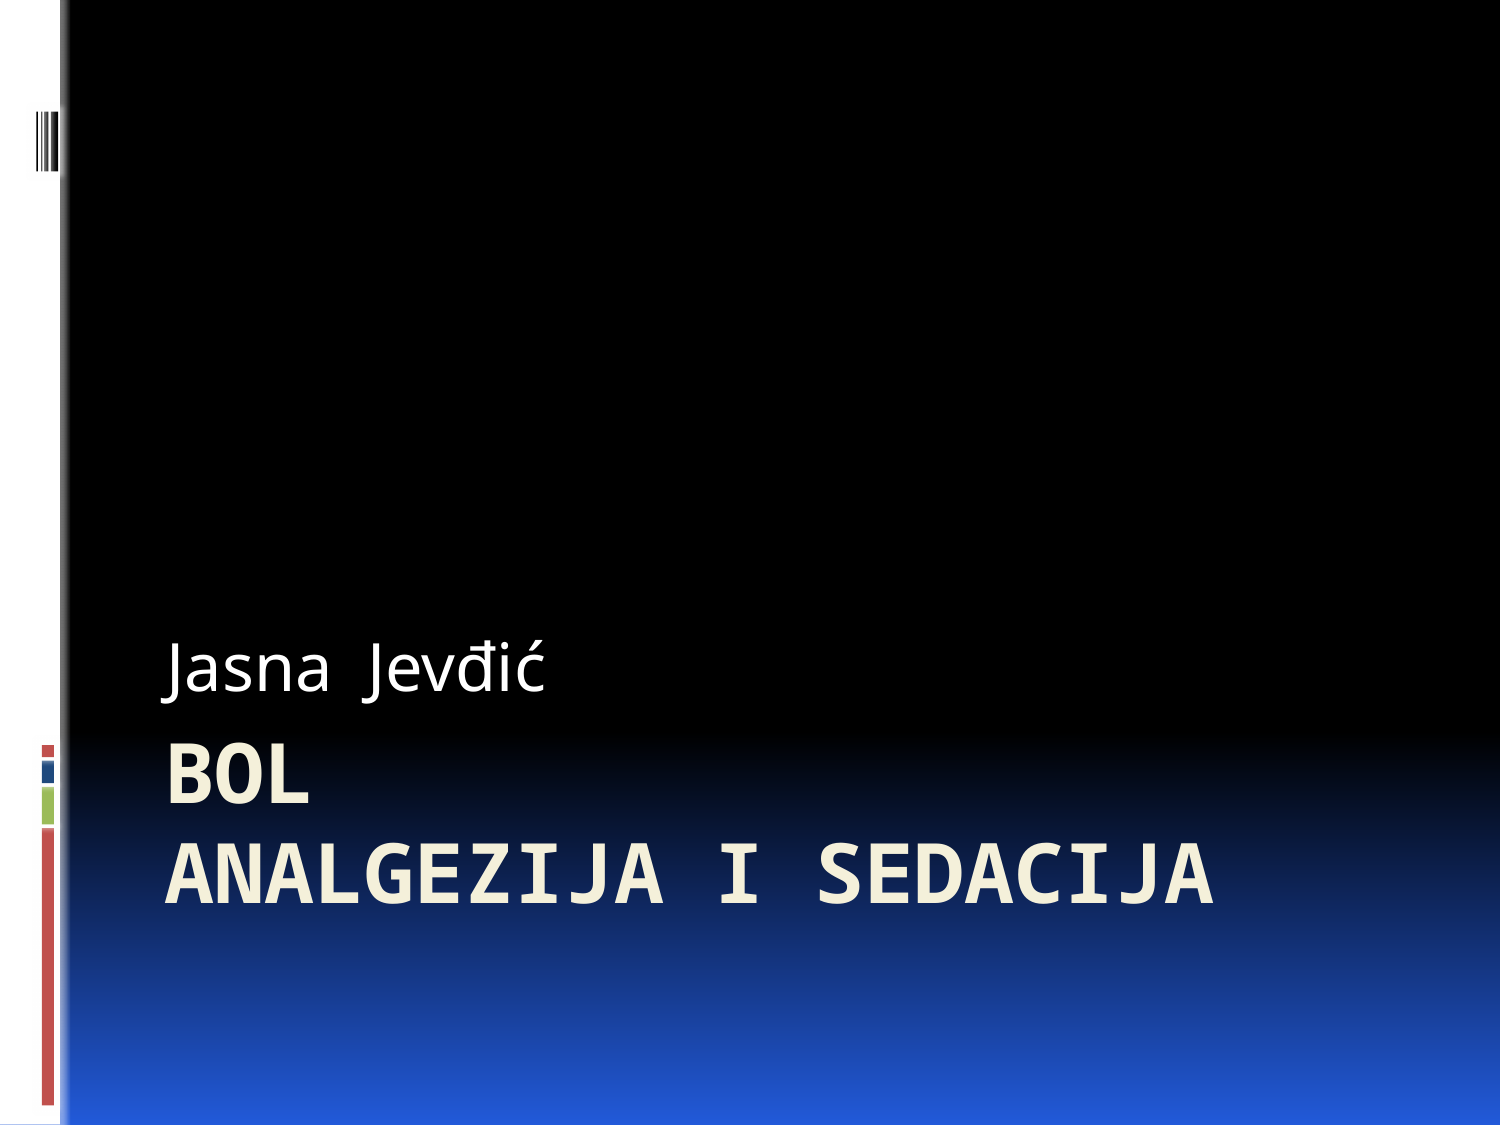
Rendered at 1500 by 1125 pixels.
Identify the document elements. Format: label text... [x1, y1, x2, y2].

title BOL Analgezija i sedacija [150, 713, 1425, 1037]
subtitle Jasna Jevđić [150, 464, 1425, 713]
